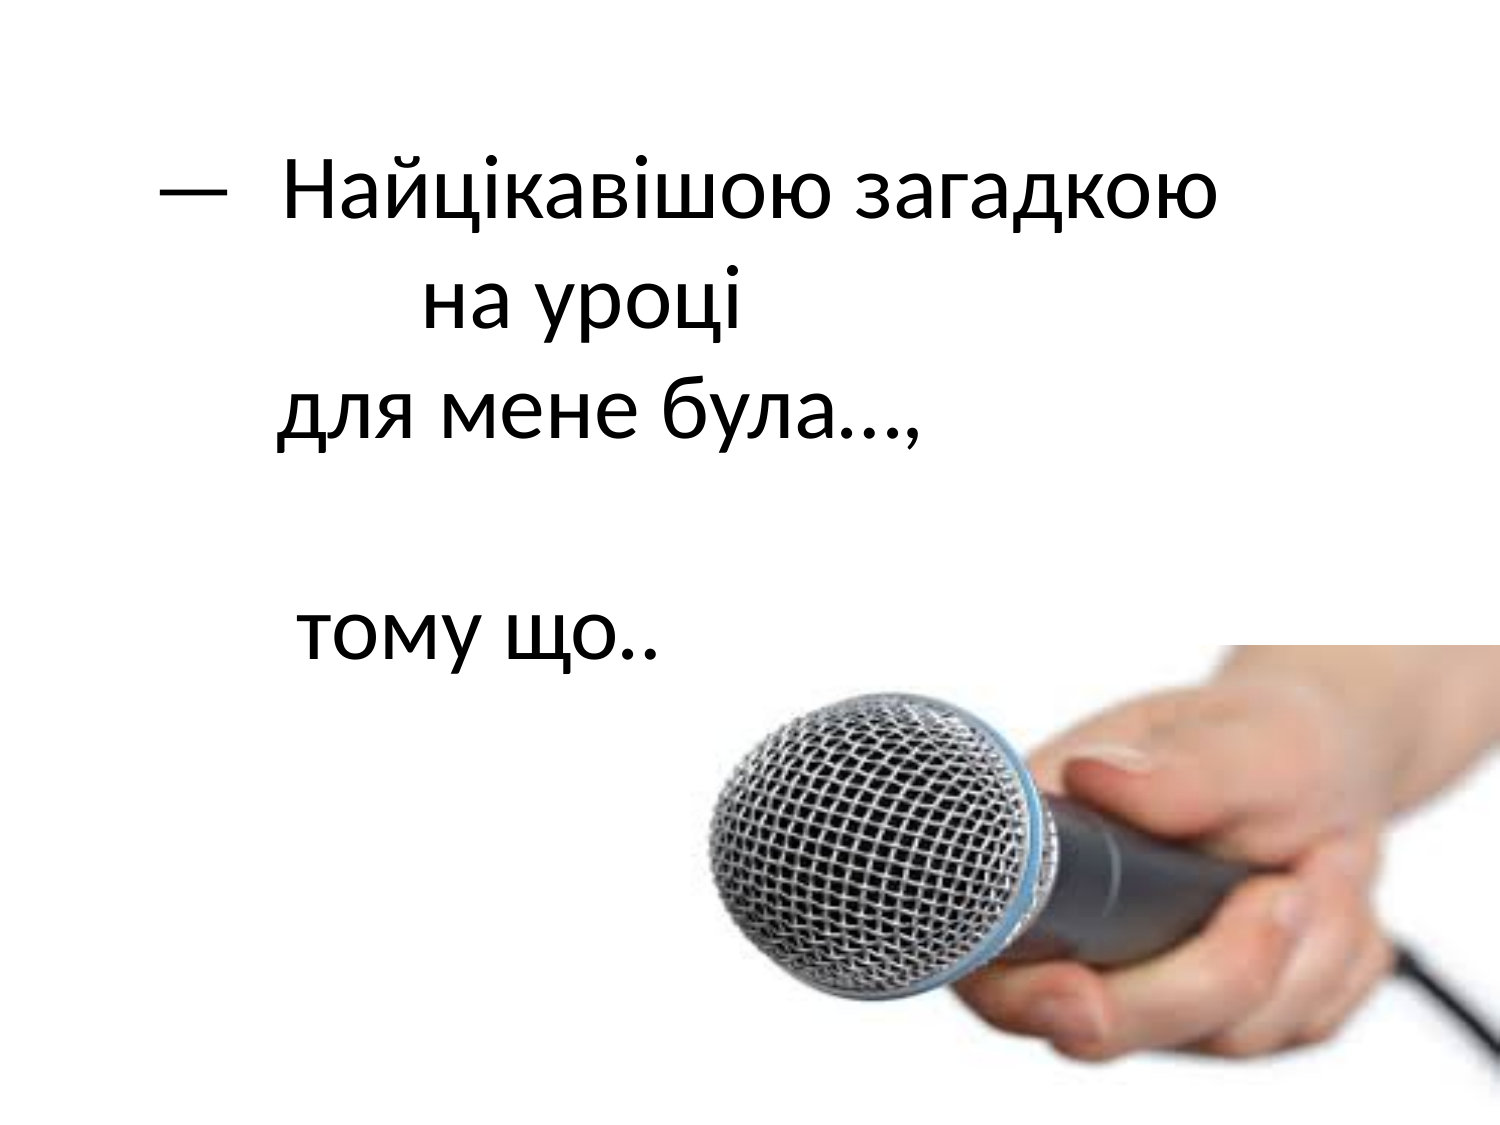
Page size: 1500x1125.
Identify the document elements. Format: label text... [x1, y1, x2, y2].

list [668, 644, 1500, 1125]
title — Найцікавішою загадкою на уроці для мене була…, тому що… [75, 45, 1425, 870]
